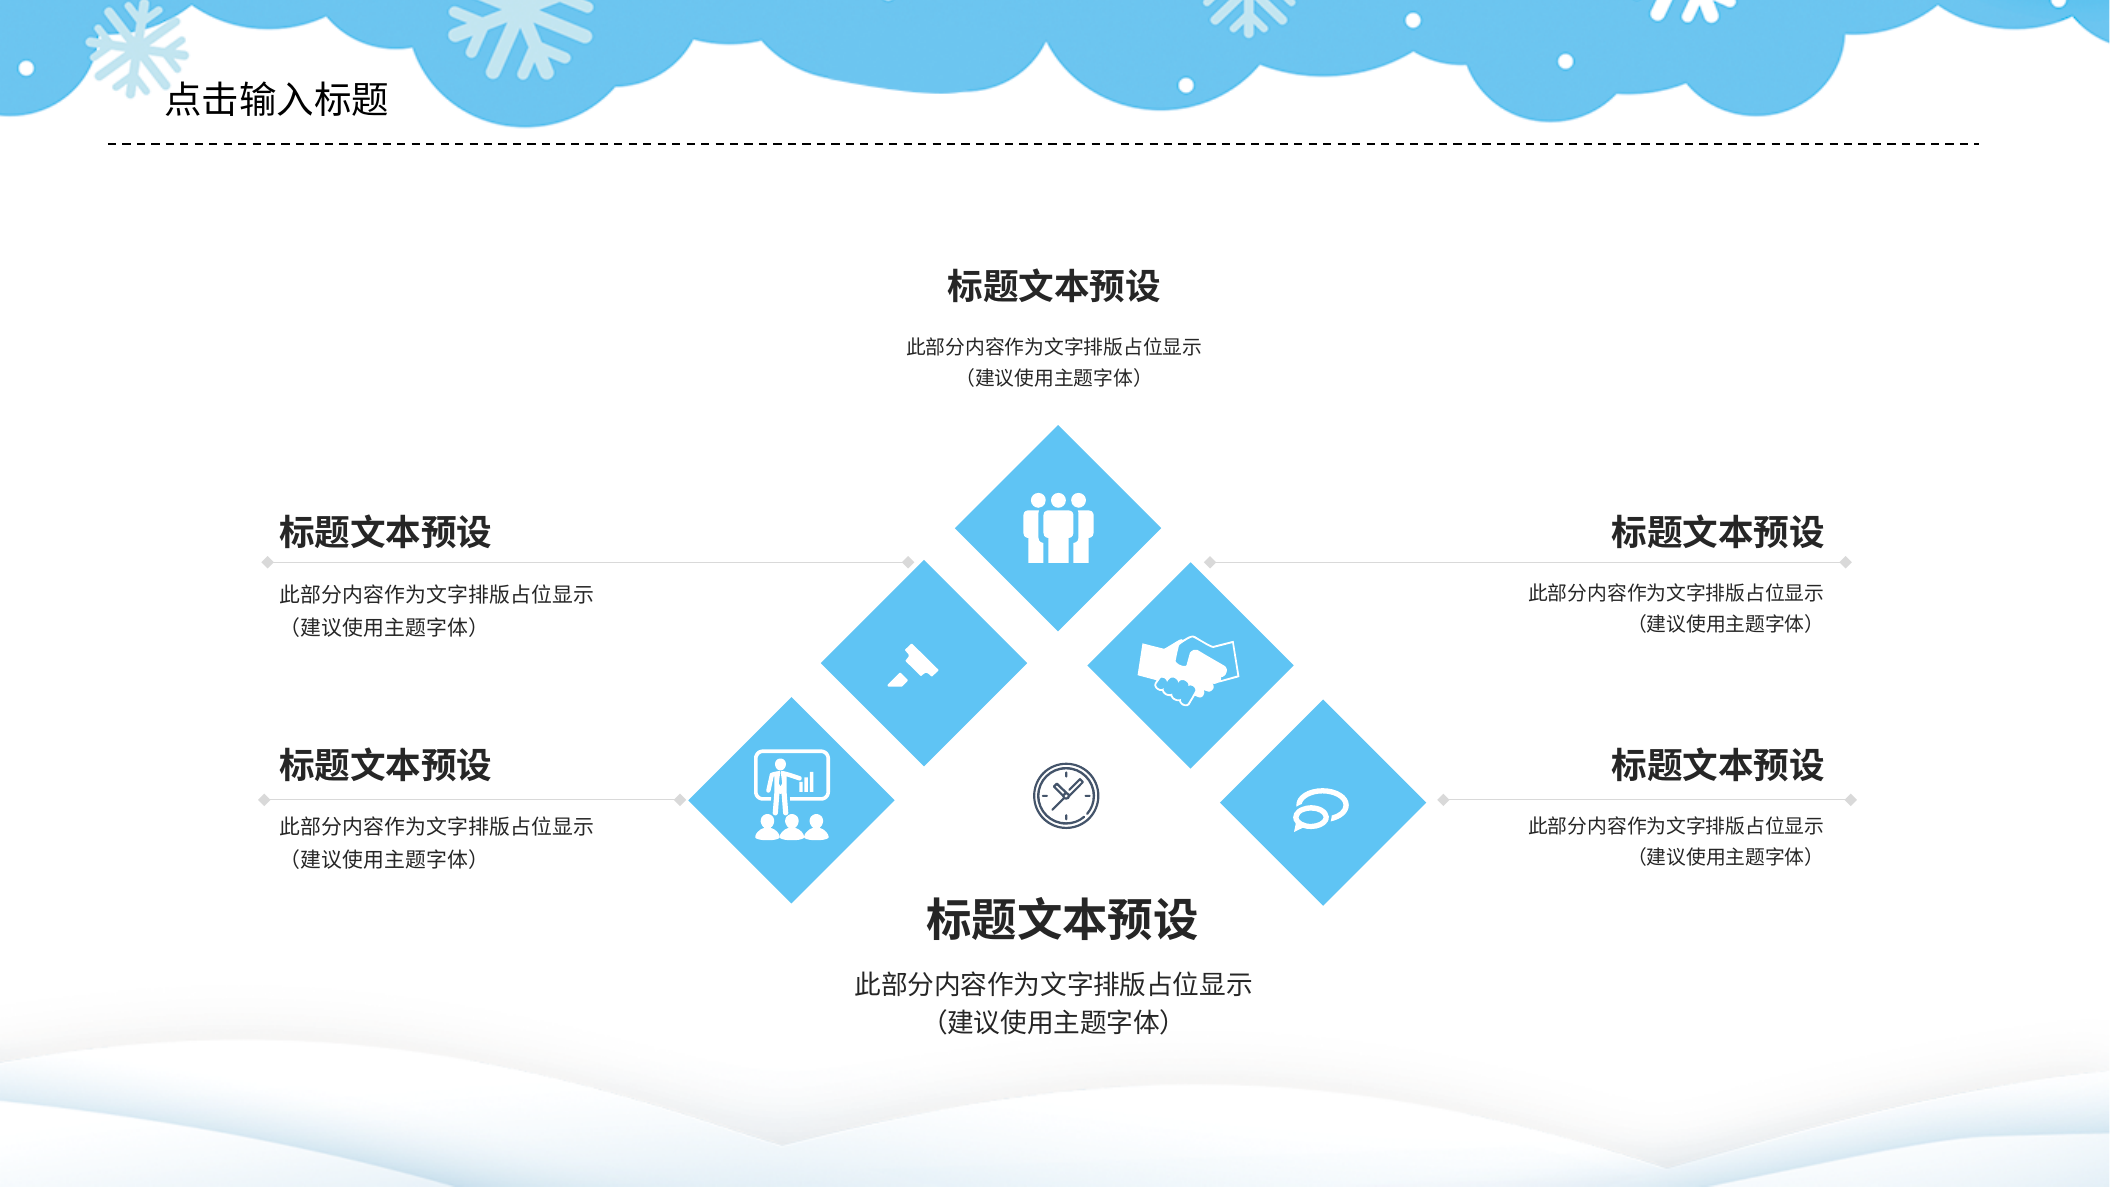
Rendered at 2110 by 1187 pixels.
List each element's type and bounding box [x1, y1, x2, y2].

text_box [258, 253, 1851, 1047]
picture [0, 0, 2110, 1187]
